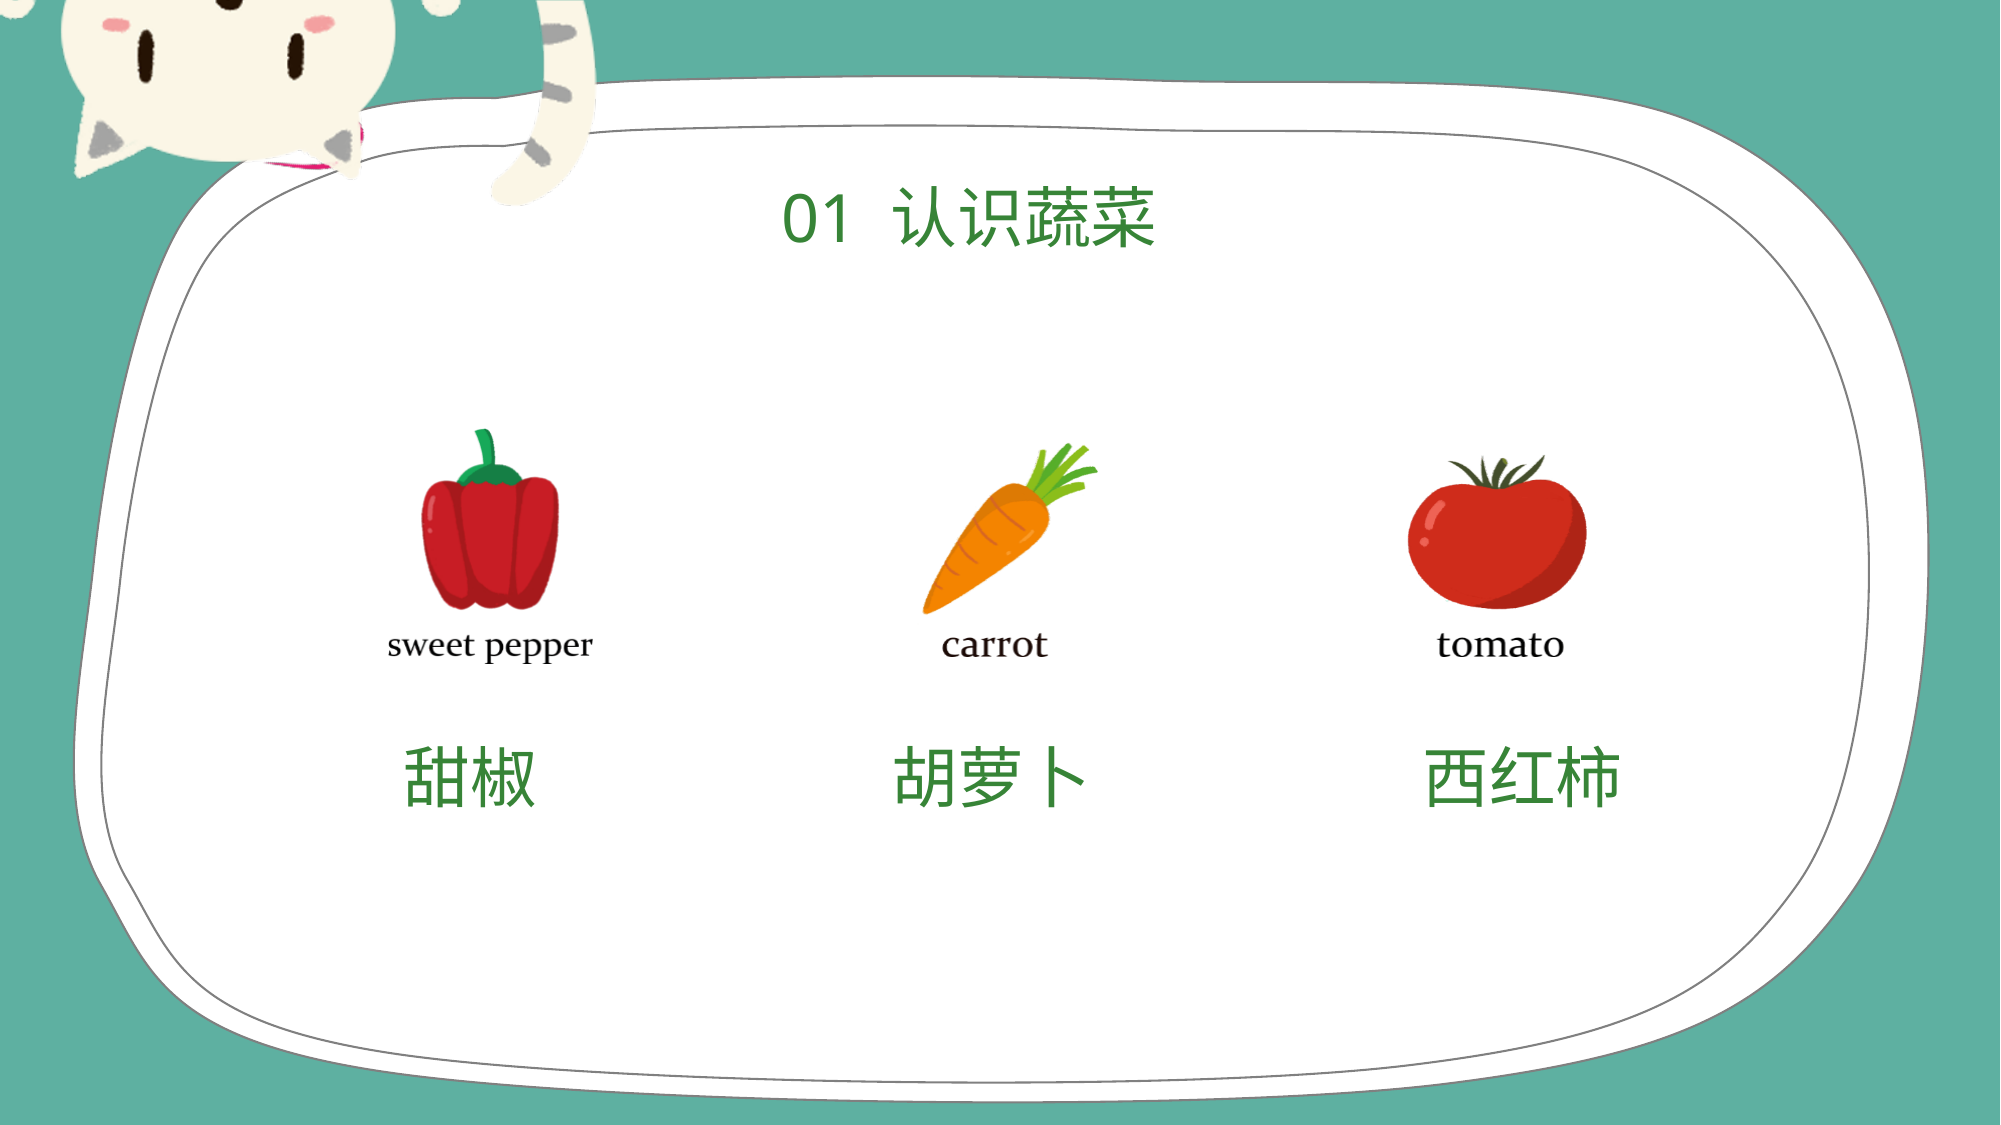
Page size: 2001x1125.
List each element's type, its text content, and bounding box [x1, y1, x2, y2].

text_box 胡萝卜 [876, 728, 1124, 823]
picture [388, 428, 593, 664]
picture [0, 0, 597, 217]
text_box 01 认识蔬菜 [766, 168, 1270, 264]
picture [1407, 454, 1596, 657]
text_box 西红柿 [1407, 728, 1656, 823]
picture [917, 440, 1098, 657]
text_box 甜椒 [388, 728, 637, 823]
